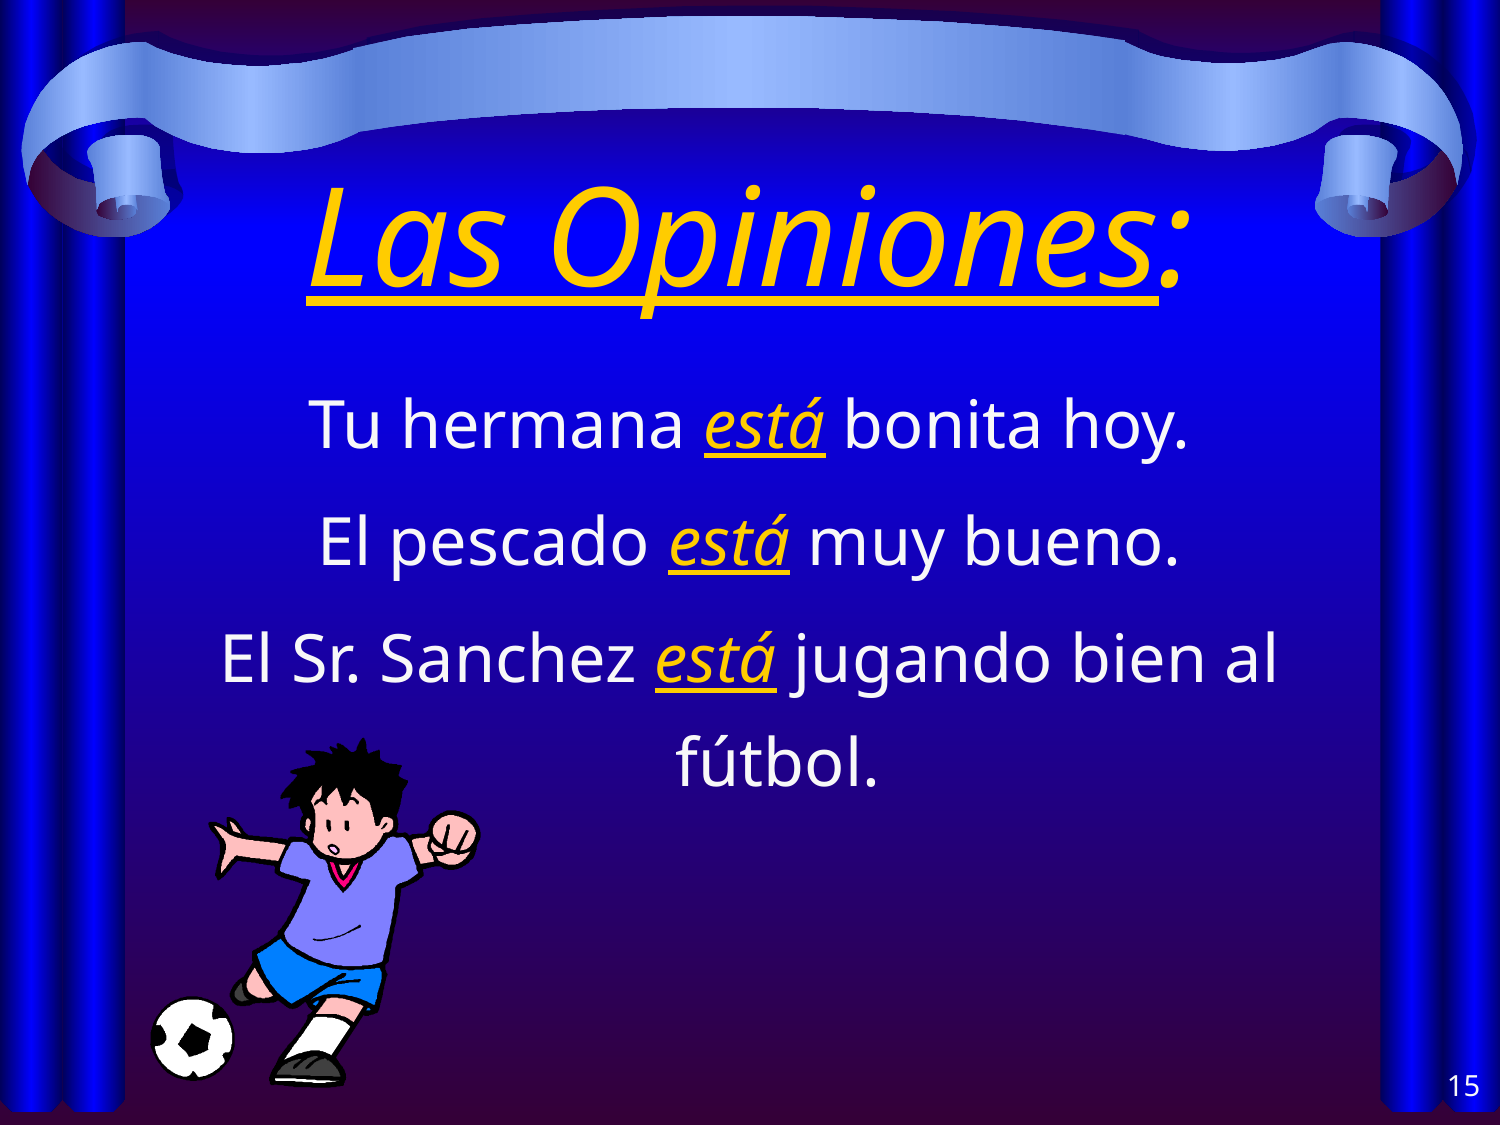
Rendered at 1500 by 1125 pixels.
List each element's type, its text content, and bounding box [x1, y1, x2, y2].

list Tu hermana está bonita hoy. El pescado está muy bueno. El Sr. Sanchez está jugando bien al fútbol. [112, 350, 1388, 813]
slide_number 15 [1187, 1050, 1500, 1125]
picture [149, 737, 481, 1088]
title Las Opiniones: [112, 112, 1388, 300]
